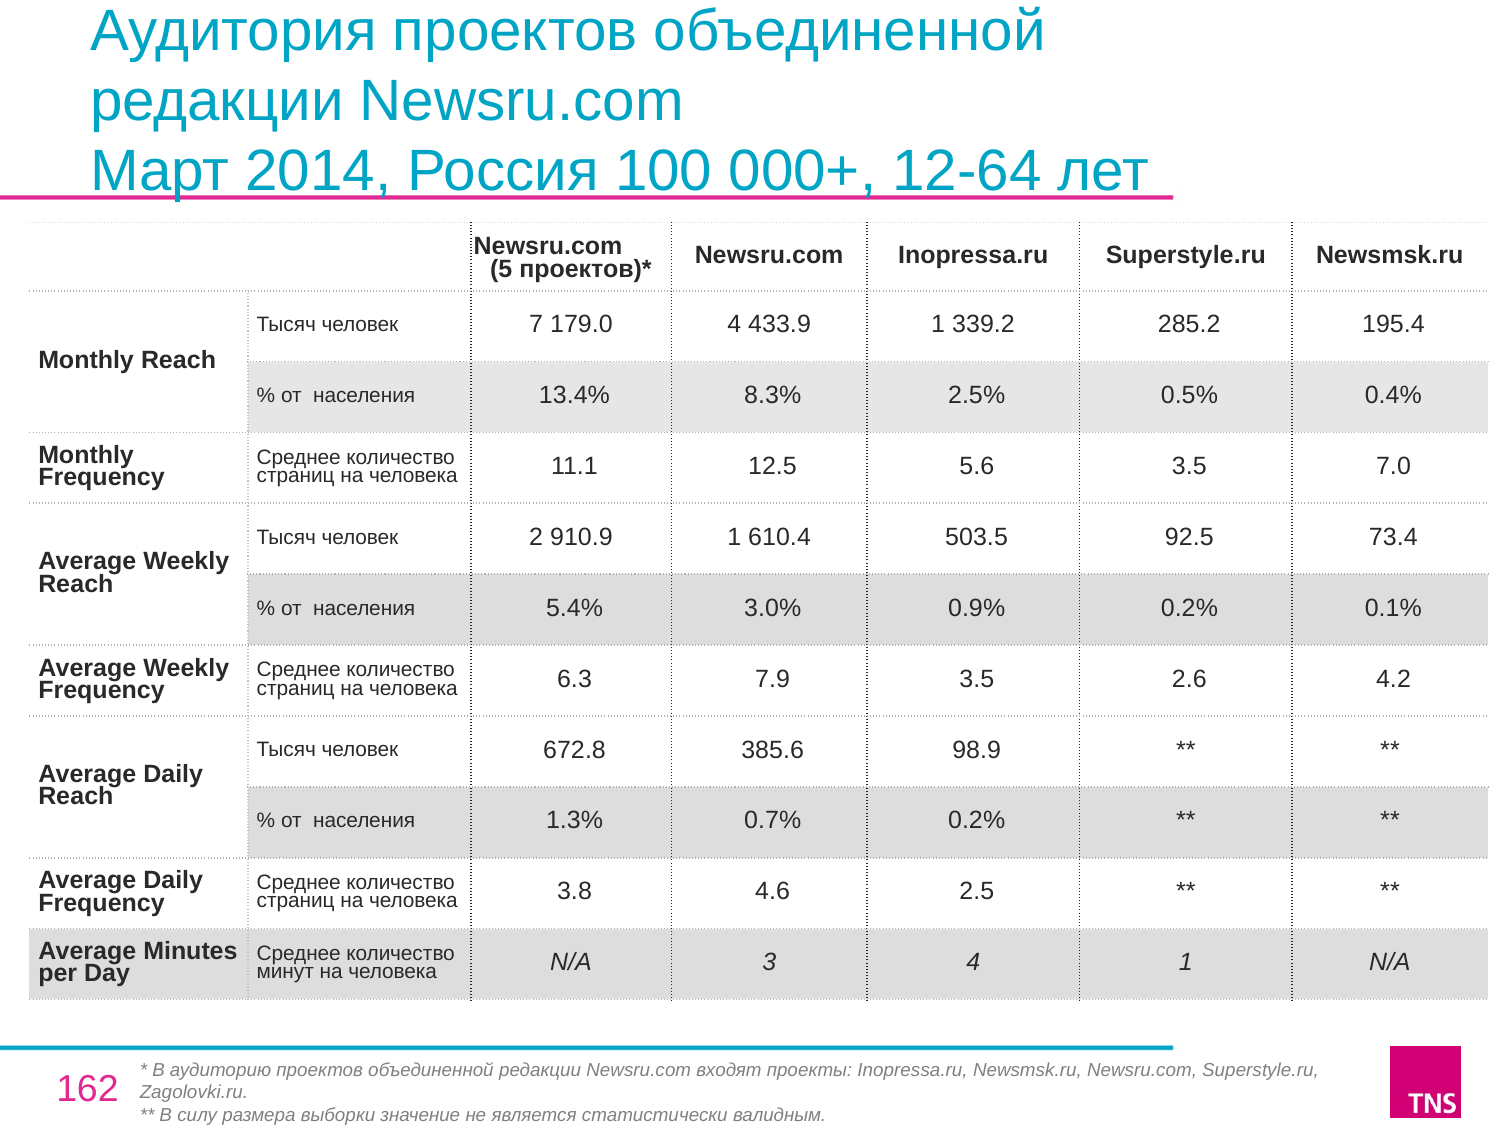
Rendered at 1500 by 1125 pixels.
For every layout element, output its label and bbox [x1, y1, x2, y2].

picture [0, 0, 1500, 1125]
slide_number [40, 1055, 125, 1125]
table_header [29, 223, 1488, 291]
table_cell [29, 291, 1488, 999]
title [74, 8, 1476, 187]
text_box [125, 1050, 1412, 1125]
